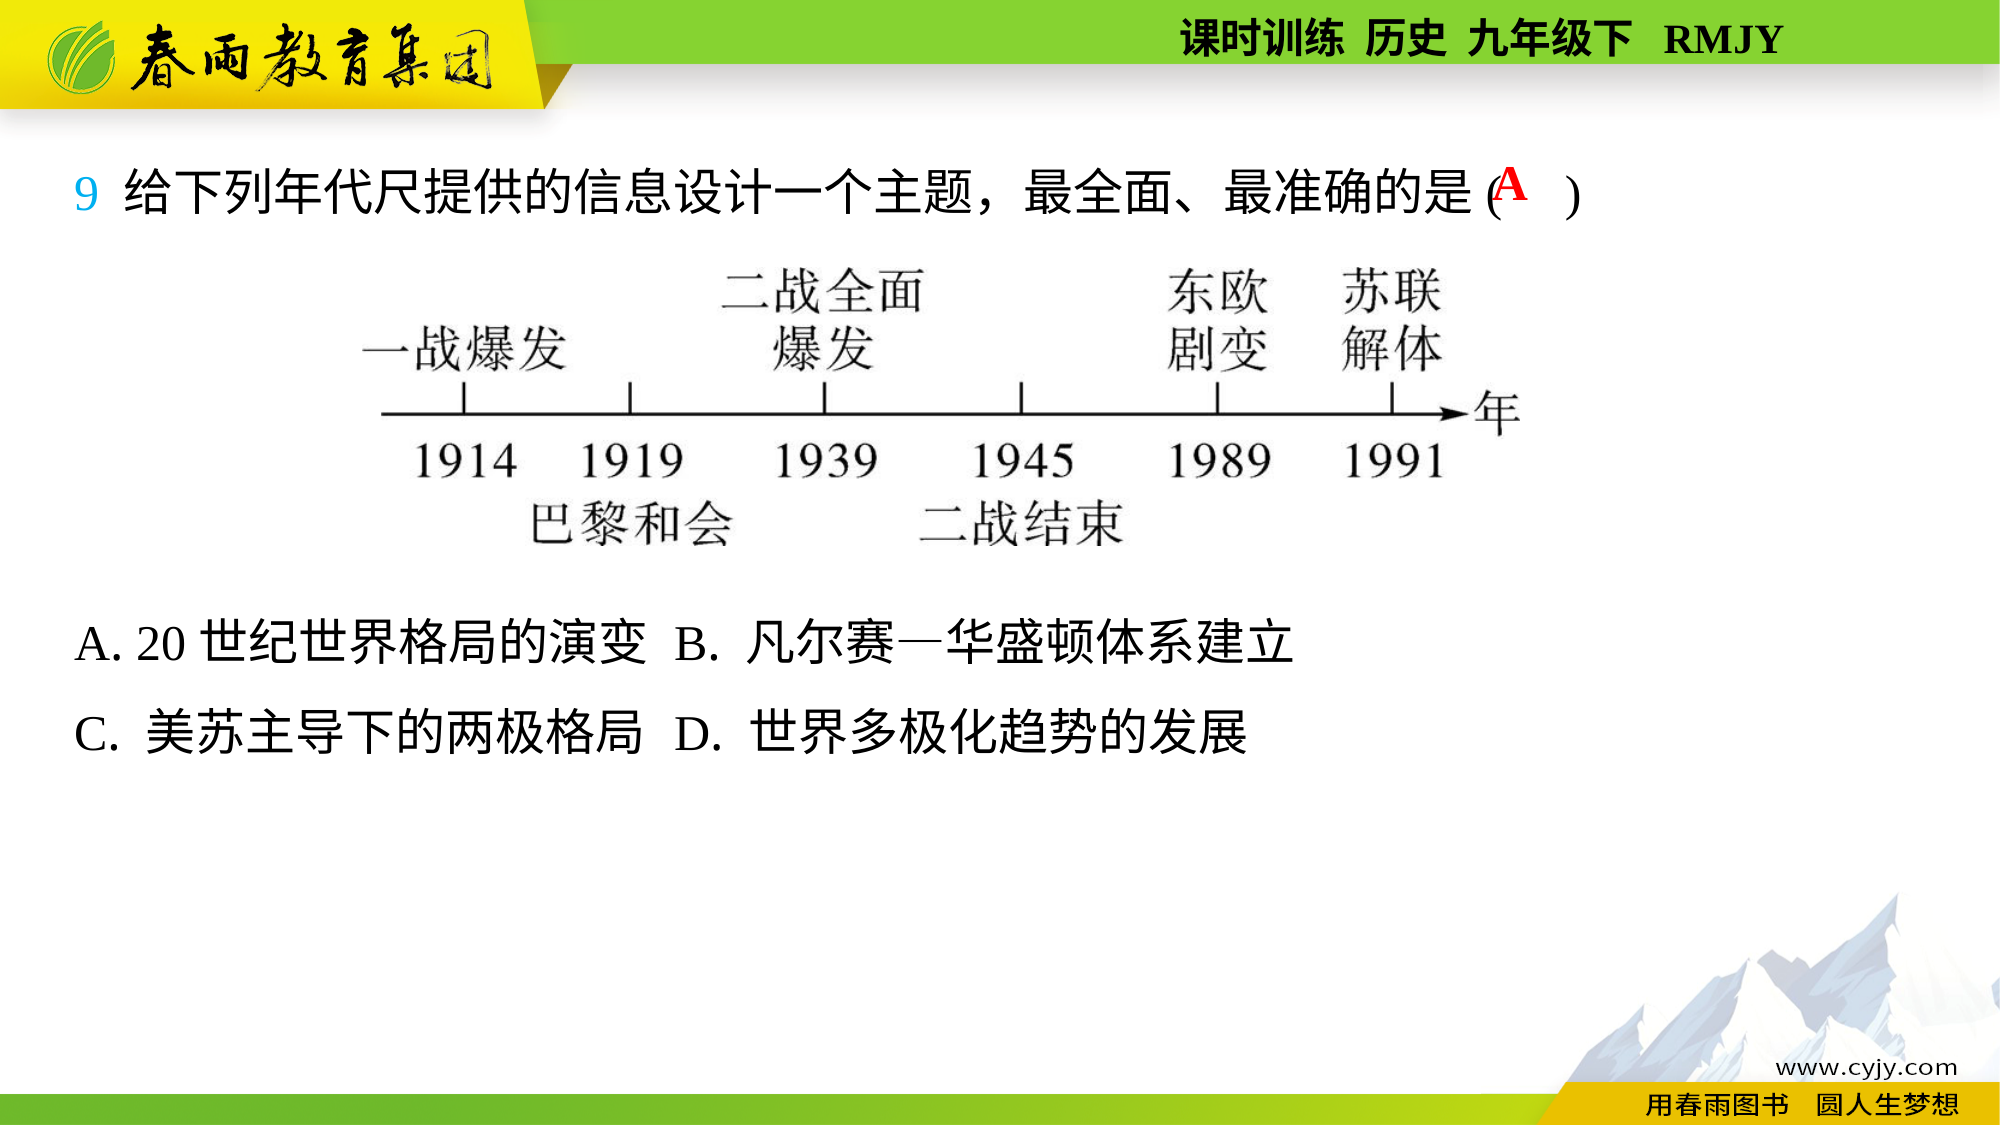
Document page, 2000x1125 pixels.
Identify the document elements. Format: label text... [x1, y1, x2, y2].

list 9 给下列年代尺提供的信息设计一个主题，最全面、最准确的是( ) A. 20世纪世界格局的演变 B. 凡尔赛—华盛顿体系建立 C. 美苏主导下的两极格局 D. 世界多极化趋势的发展 [59, 122, 1944, 763]
text_box A [1477, 142, 1543, 218]
picture [0, 0, 2000, 1125]
